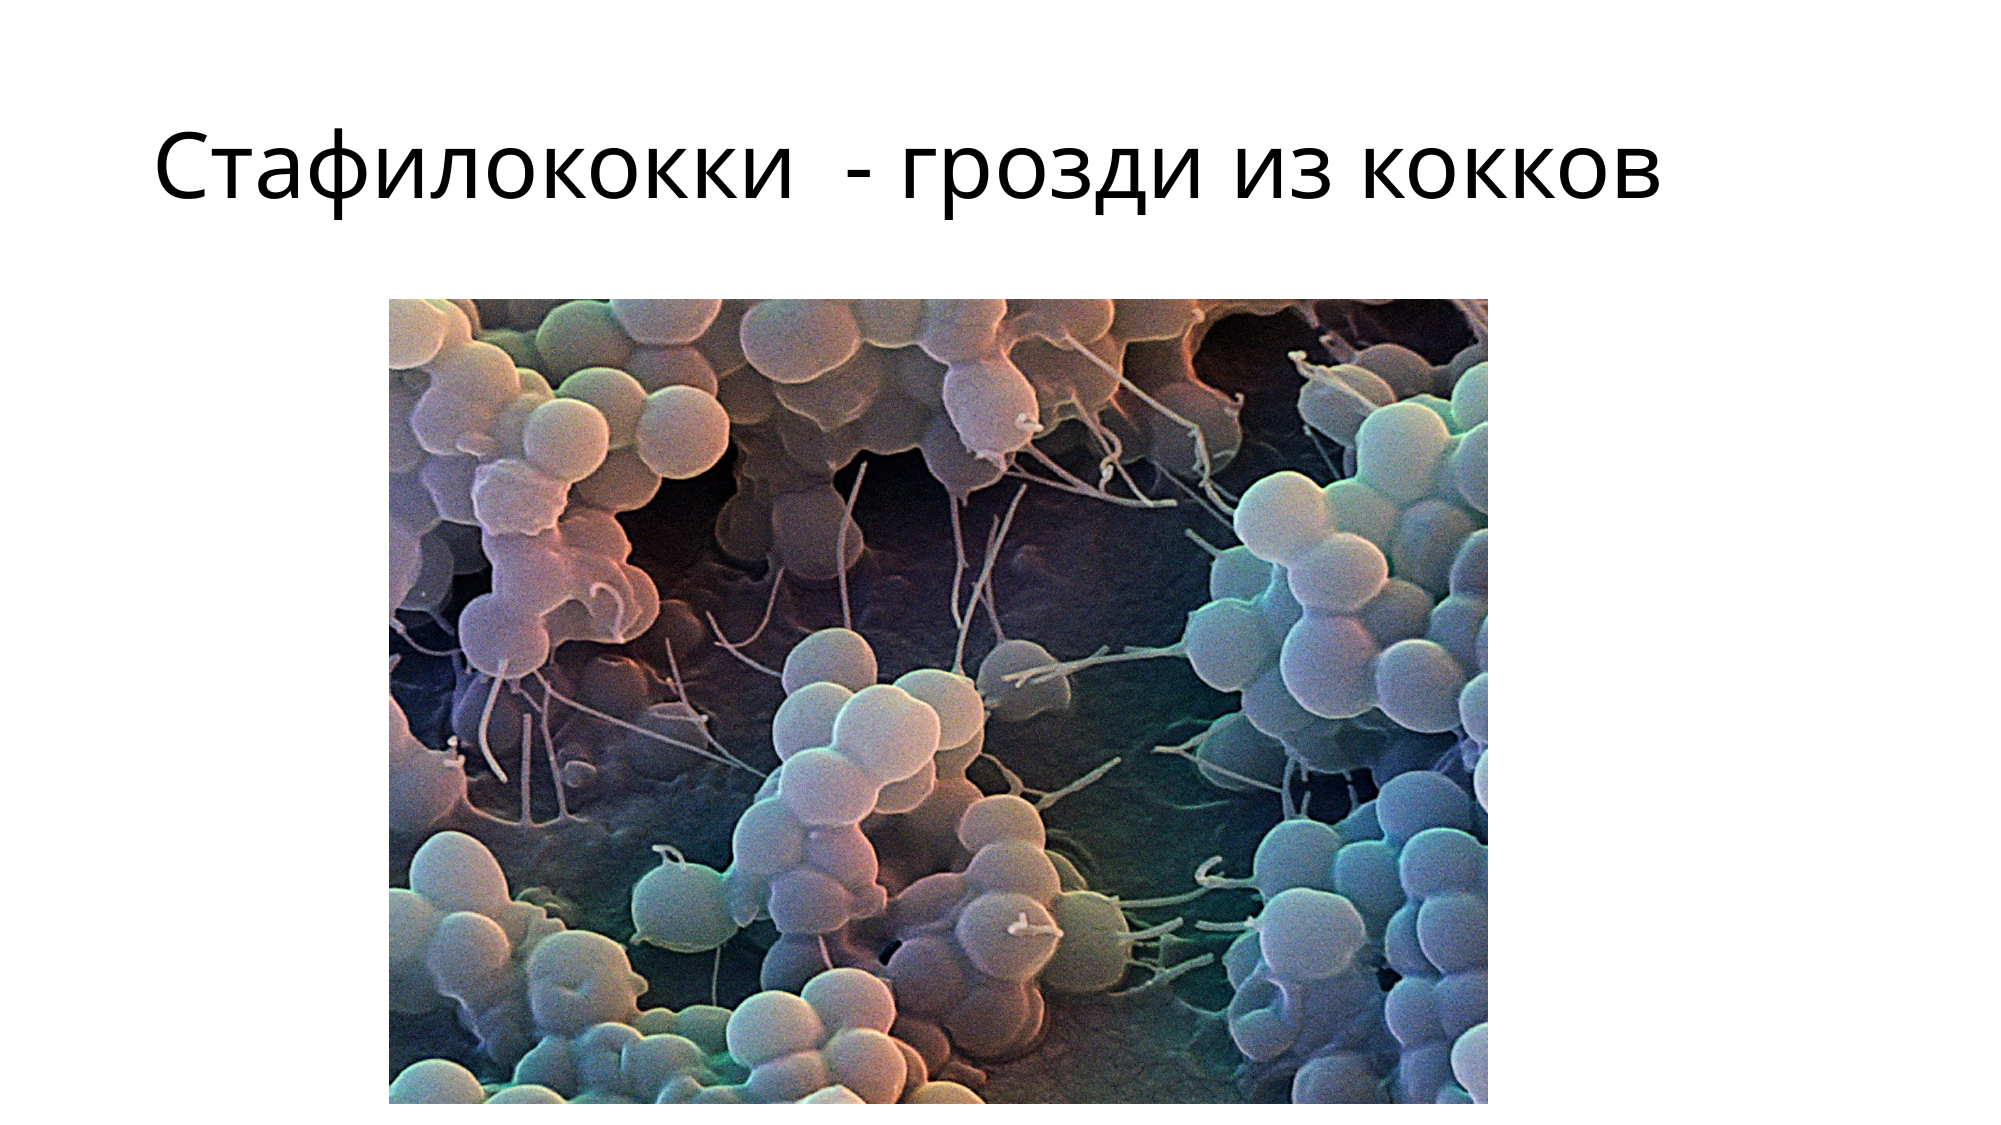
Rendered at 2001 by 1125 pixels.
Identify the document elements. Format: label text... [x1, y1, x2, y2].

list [389, 299, 1488, 1104]
title Стафилококки - грозди из кокков [137, 59, 1863, 278]
